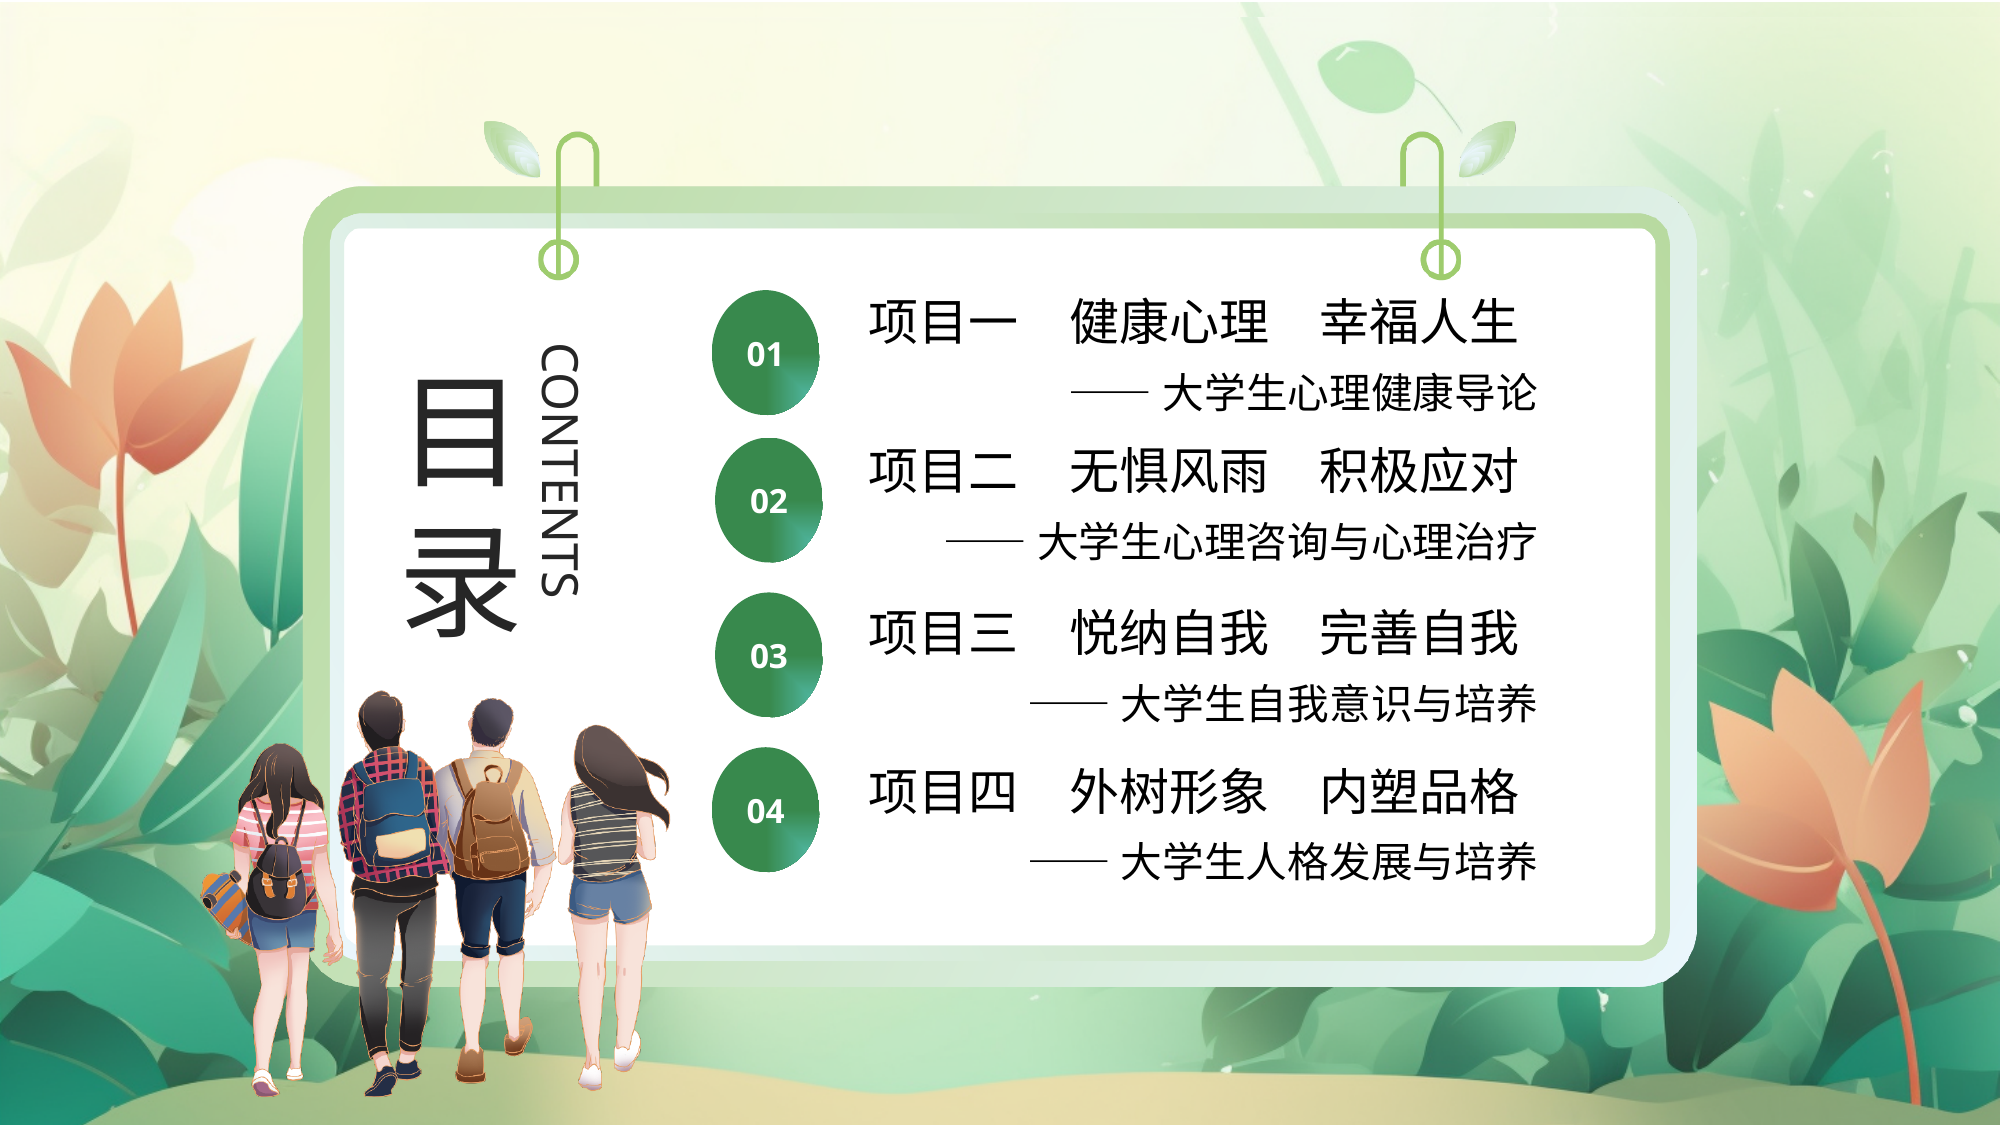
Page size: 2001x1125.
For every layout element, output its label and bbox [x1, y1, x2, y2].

picture [0, 2, 2000, 1125]
text_box [711, 290, 1554, 896]
